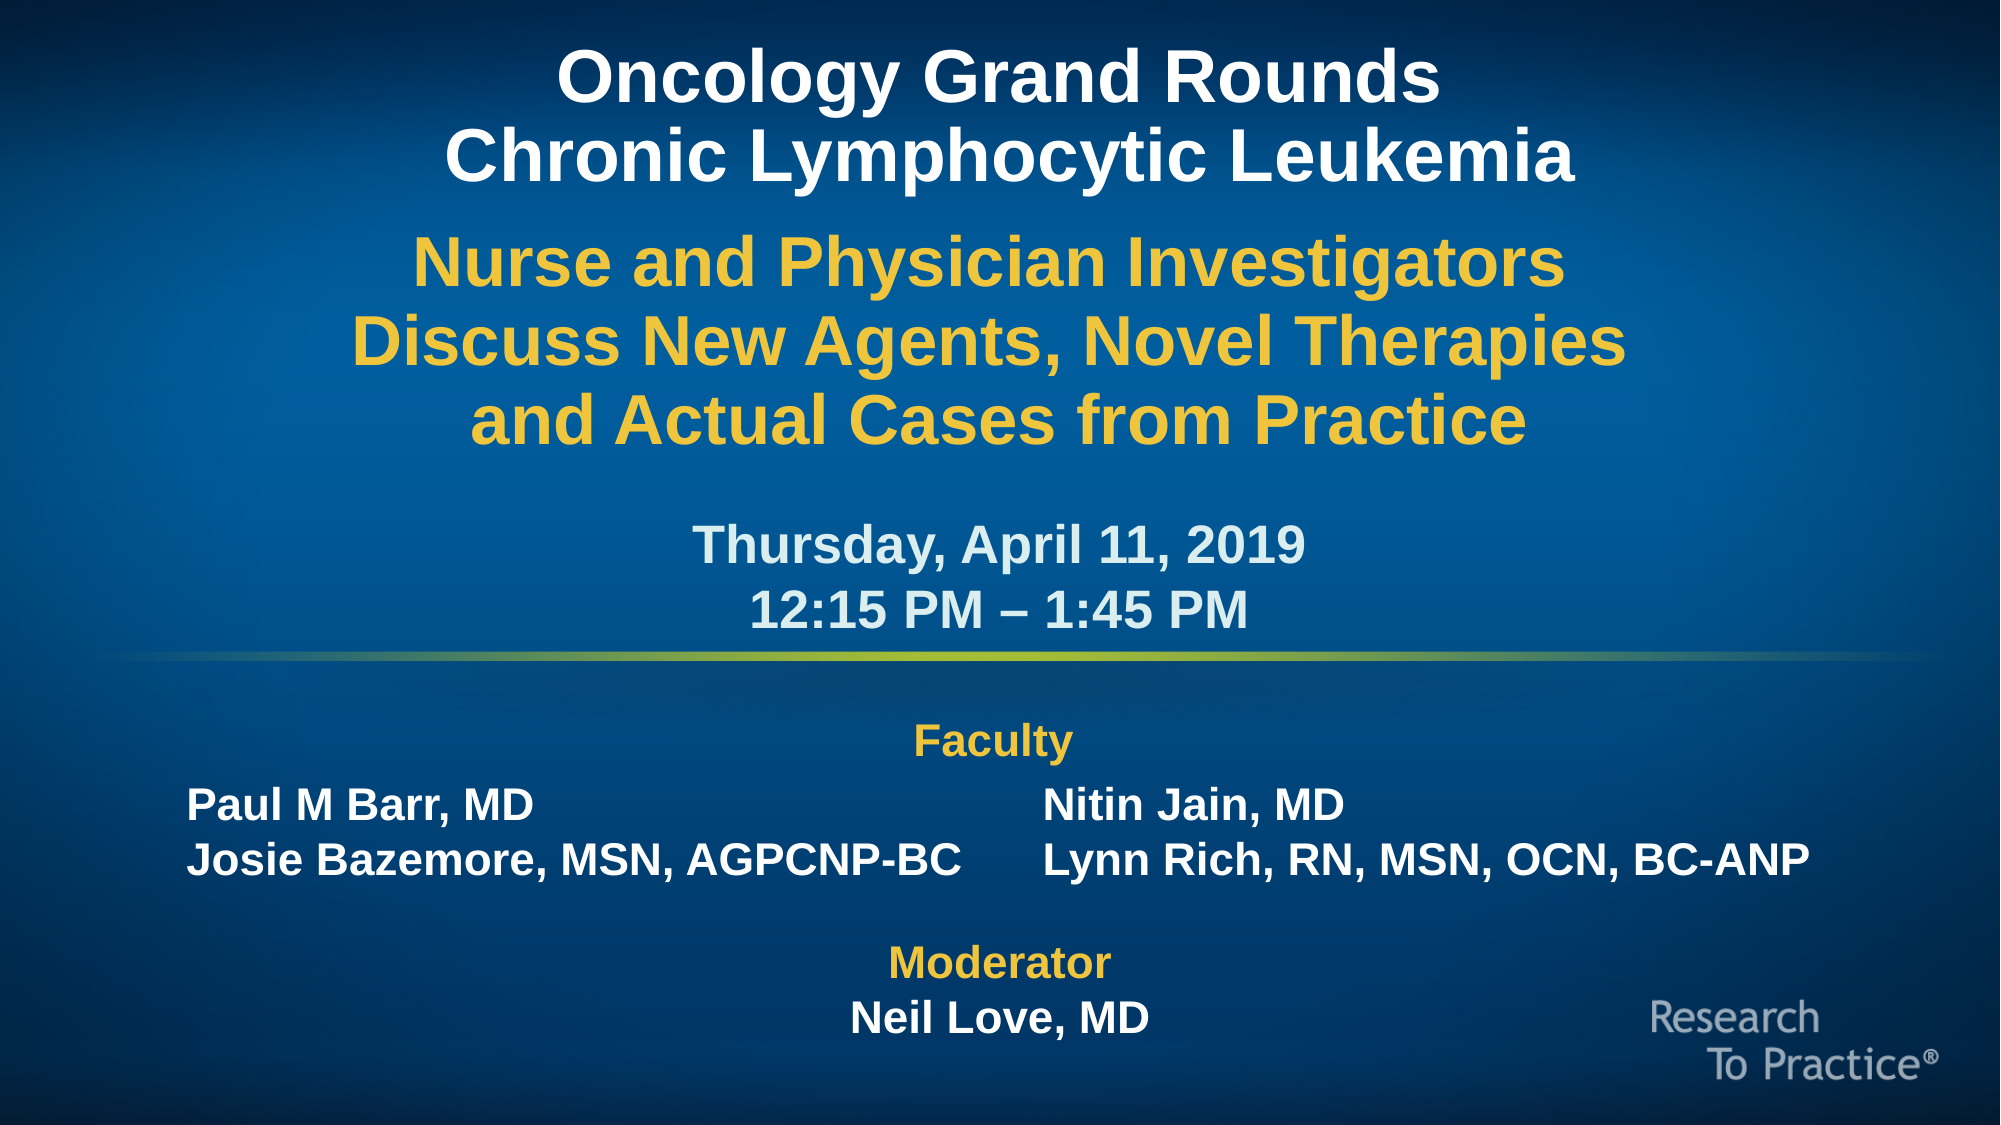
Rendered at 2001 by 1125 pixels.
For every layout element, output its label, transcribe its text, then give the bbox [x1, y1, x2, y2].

text_box Oncology Grand Rounds Chronic Lymphocytic Leukemia Nurse and Physician Investigators Discuss New Agents, Novel Therapies and Actual Cases from Practice Thursday, April 11, 2019 12:15 PM – 1:45 PM [99, 23, 1900, 654]
picture [0, 0, 2000, 1125]
text_box Paul M Barr, MD Josie Bazemore, MSN, AGPCNP-BC Nitin Jain, MD Lynn Rich, RN, MSN, OCN, BC-ANP [186, 774, 1899, 888]
text_box Faculty [898, 702, 1102, 773]
text_box Moderator Neil Love, MD [809, 935, 1191, 1050]
